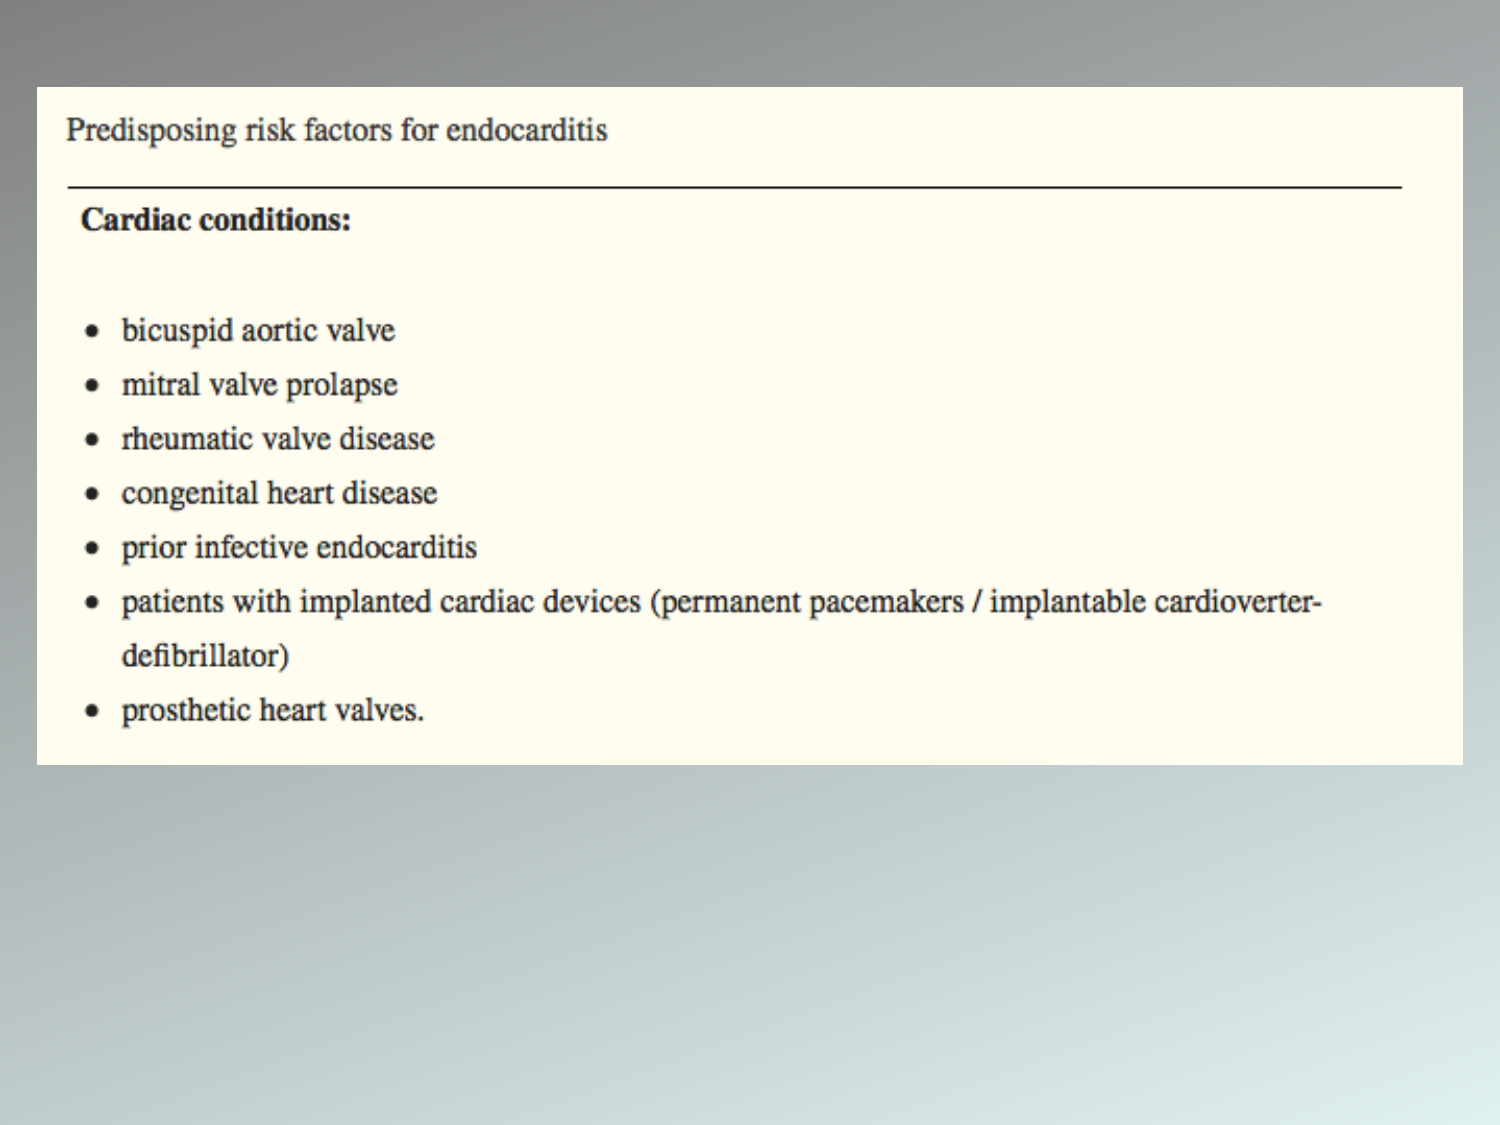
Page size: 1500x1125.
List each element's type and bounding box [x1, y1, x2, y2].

picture [37, 87, 1463, 765]
